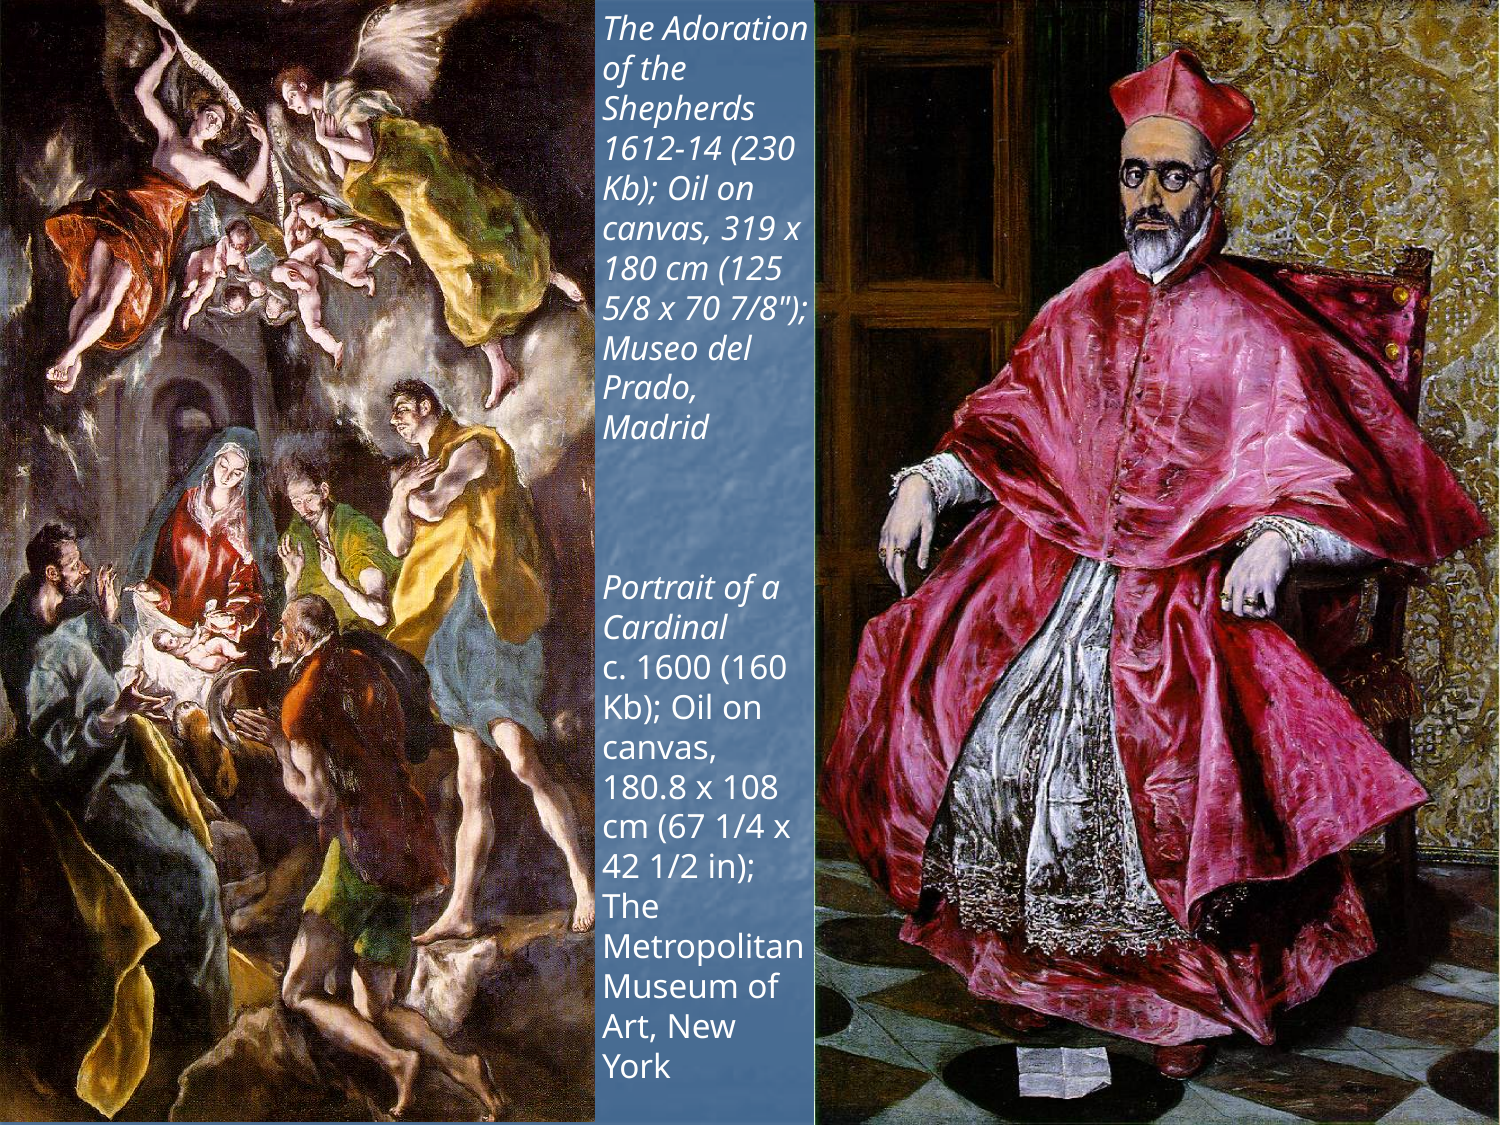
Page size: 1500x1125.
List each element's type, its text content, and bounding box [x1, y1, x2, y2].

text_box The Adoration of the Shepherds 1612-14 (230 Kb); Oil on canvas, 319 x 180 cm (125 5/8 x 70 7/8"); Museo del Prado, Madrid Portrait of a Cardinal c. 1600 (160 Kb); Oil on canvas, 180.8 x 108 cm (67 1/4 x 42 1/2 in); The Metropolitan Museum of Art, New York [596, 0, 811, 1093]
picture [0, 0, 595, 1123]
picture [813, 0, 1500, 1125]
